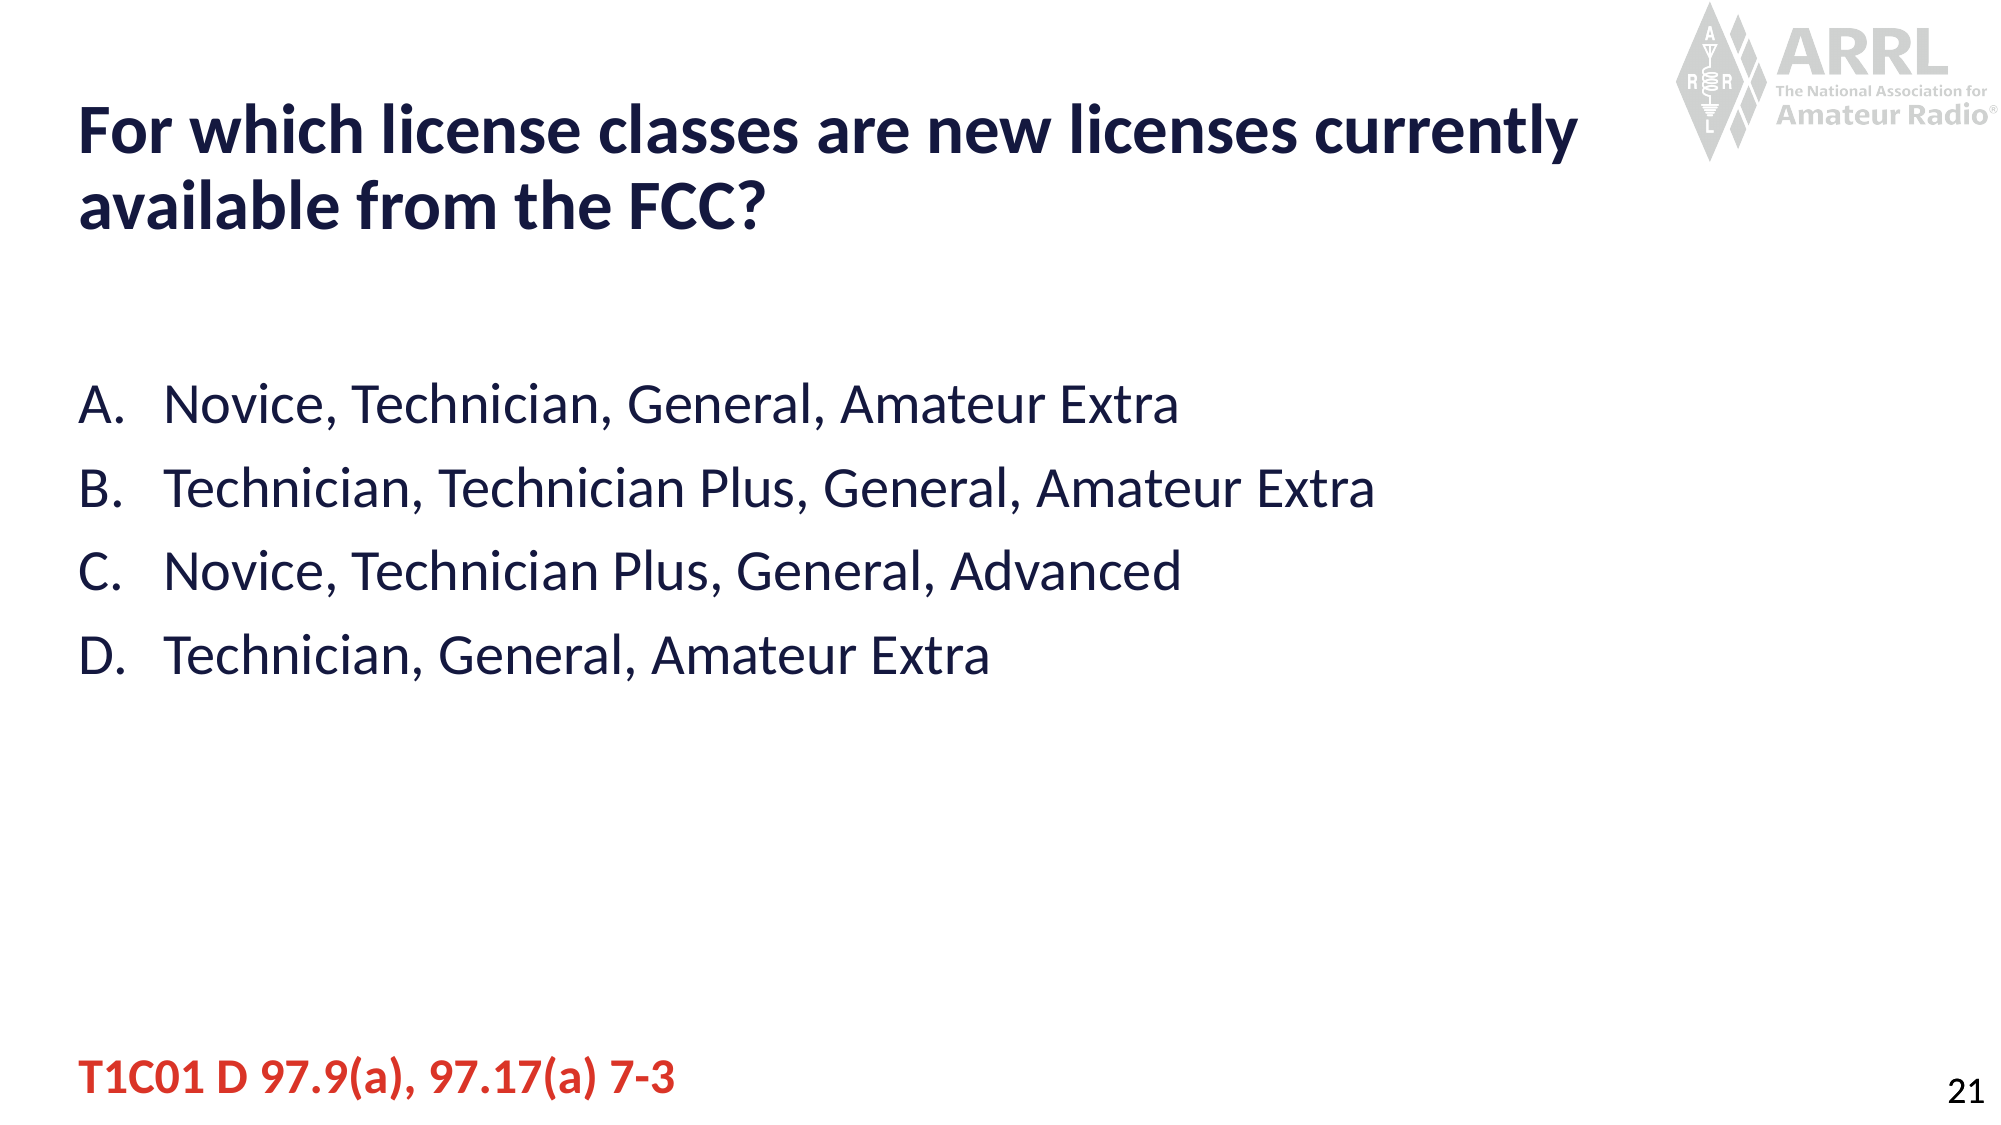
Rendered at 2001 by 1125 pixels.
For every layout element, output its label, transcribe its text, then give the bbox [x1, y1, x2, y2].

text_box T1C01 D 97.9(a), 97.17(a) 7-3 [63, 1036, 921, 1112]
title For which license classes are new licenses currently available from the FCC? [63, 59, 1863, 278]
picture [1674, 0, 2000, 164]
list Novice, Technician, General, Amateur Extra Technician, Technician Plus, General, Amateur Extra Novice, Technician Plus, General, Advanced Technician, General, Amateur Extra [63, 365, 1863, 989]
